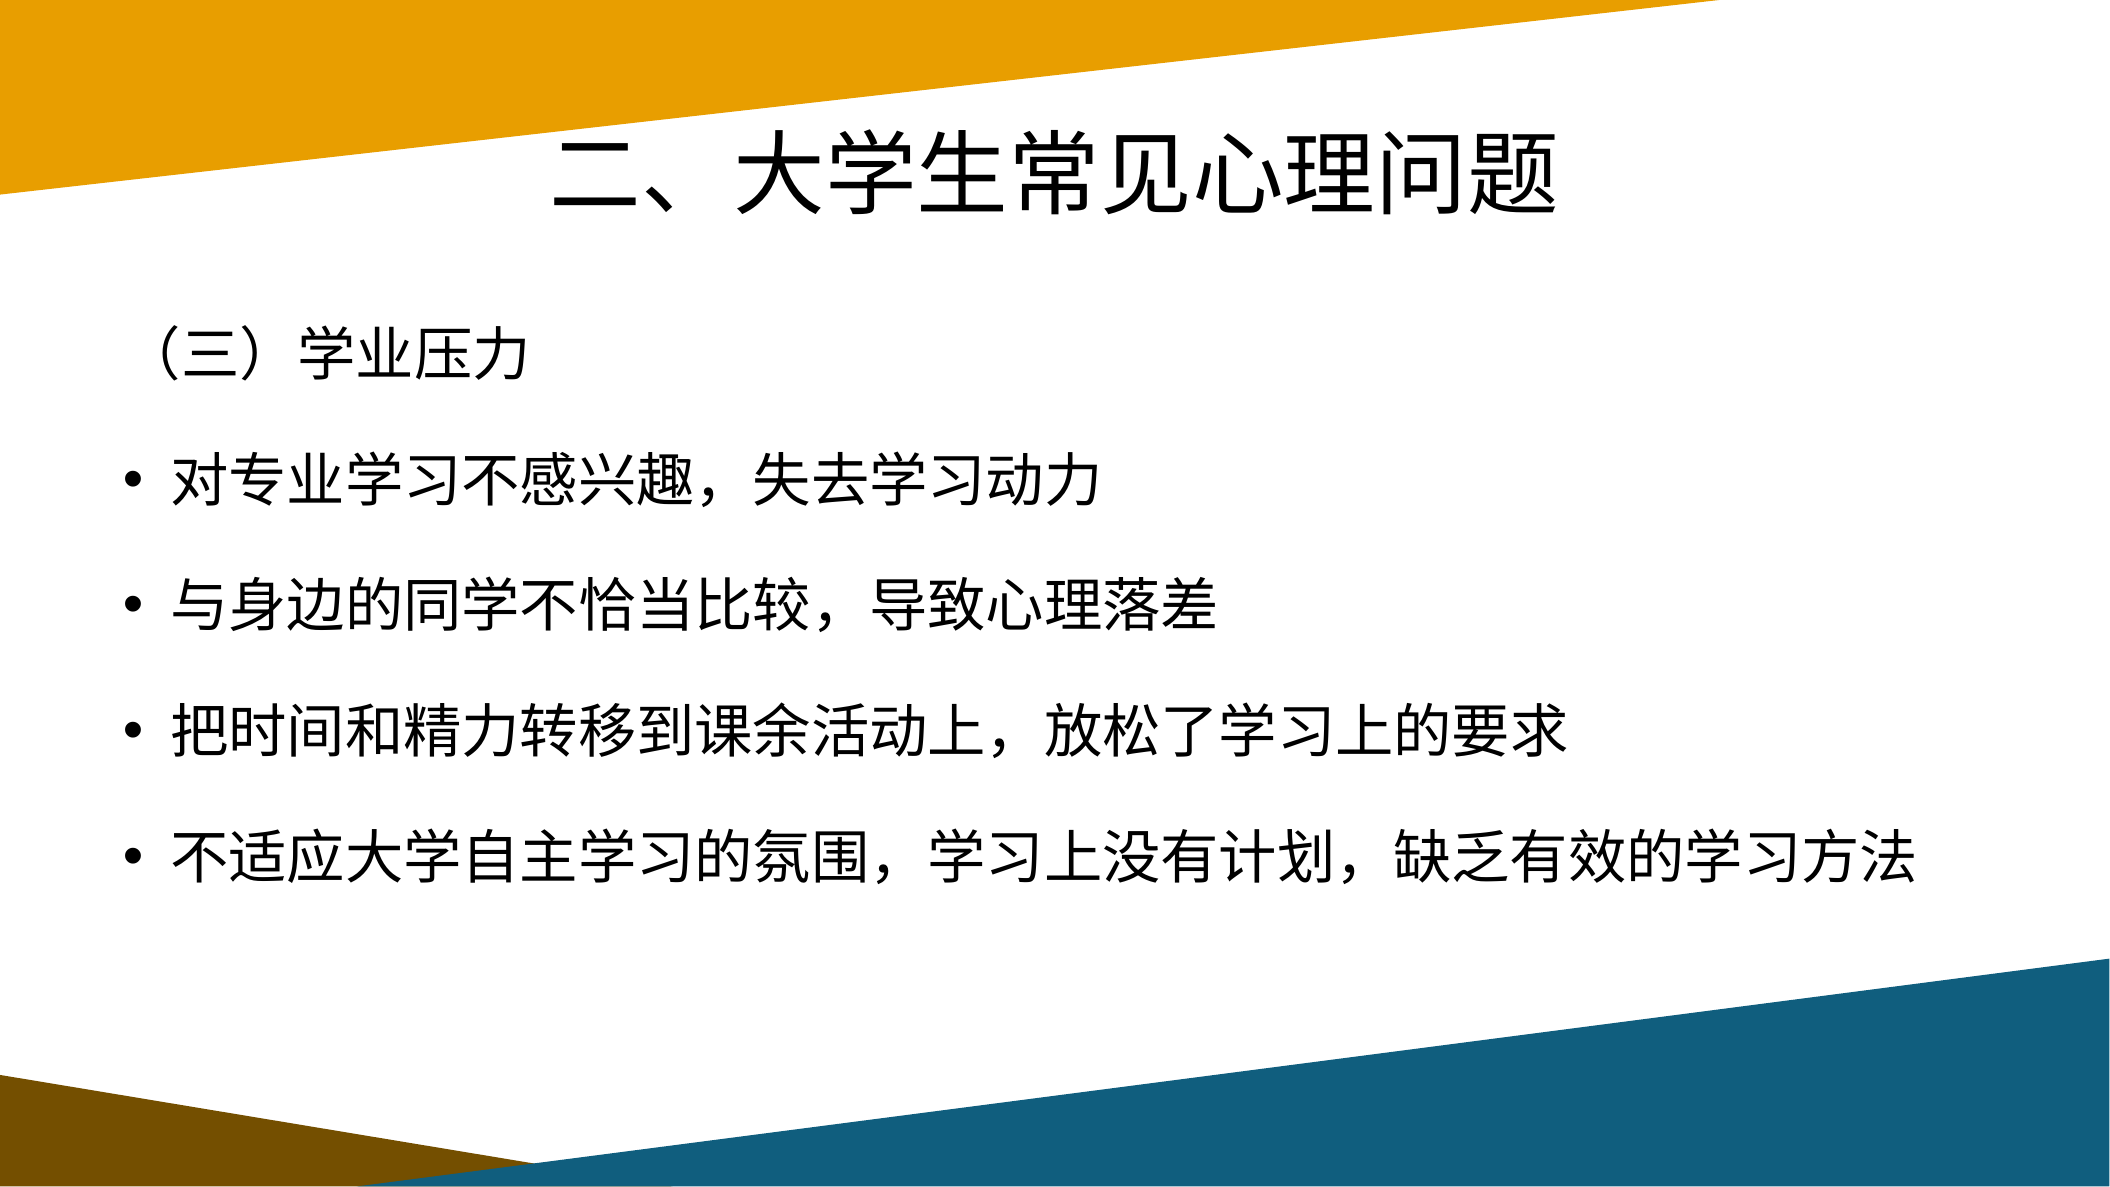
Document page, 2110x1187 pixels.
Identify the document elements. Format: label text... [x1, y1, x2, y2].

title 二、大学生常见心理问题 [145, 63, 1965, 275]
list （三）学业压力 对专业学习不感兴趣，失去学习动力 与身边的同学不恰当比较，导致心理落差 把时间和精力转移到课余活动上，放松了学习上的要求 不适应大学自主学习的氛围，学习上没有计划，缺乏有效的学习方法 [70, 275, 2001, 1028]
